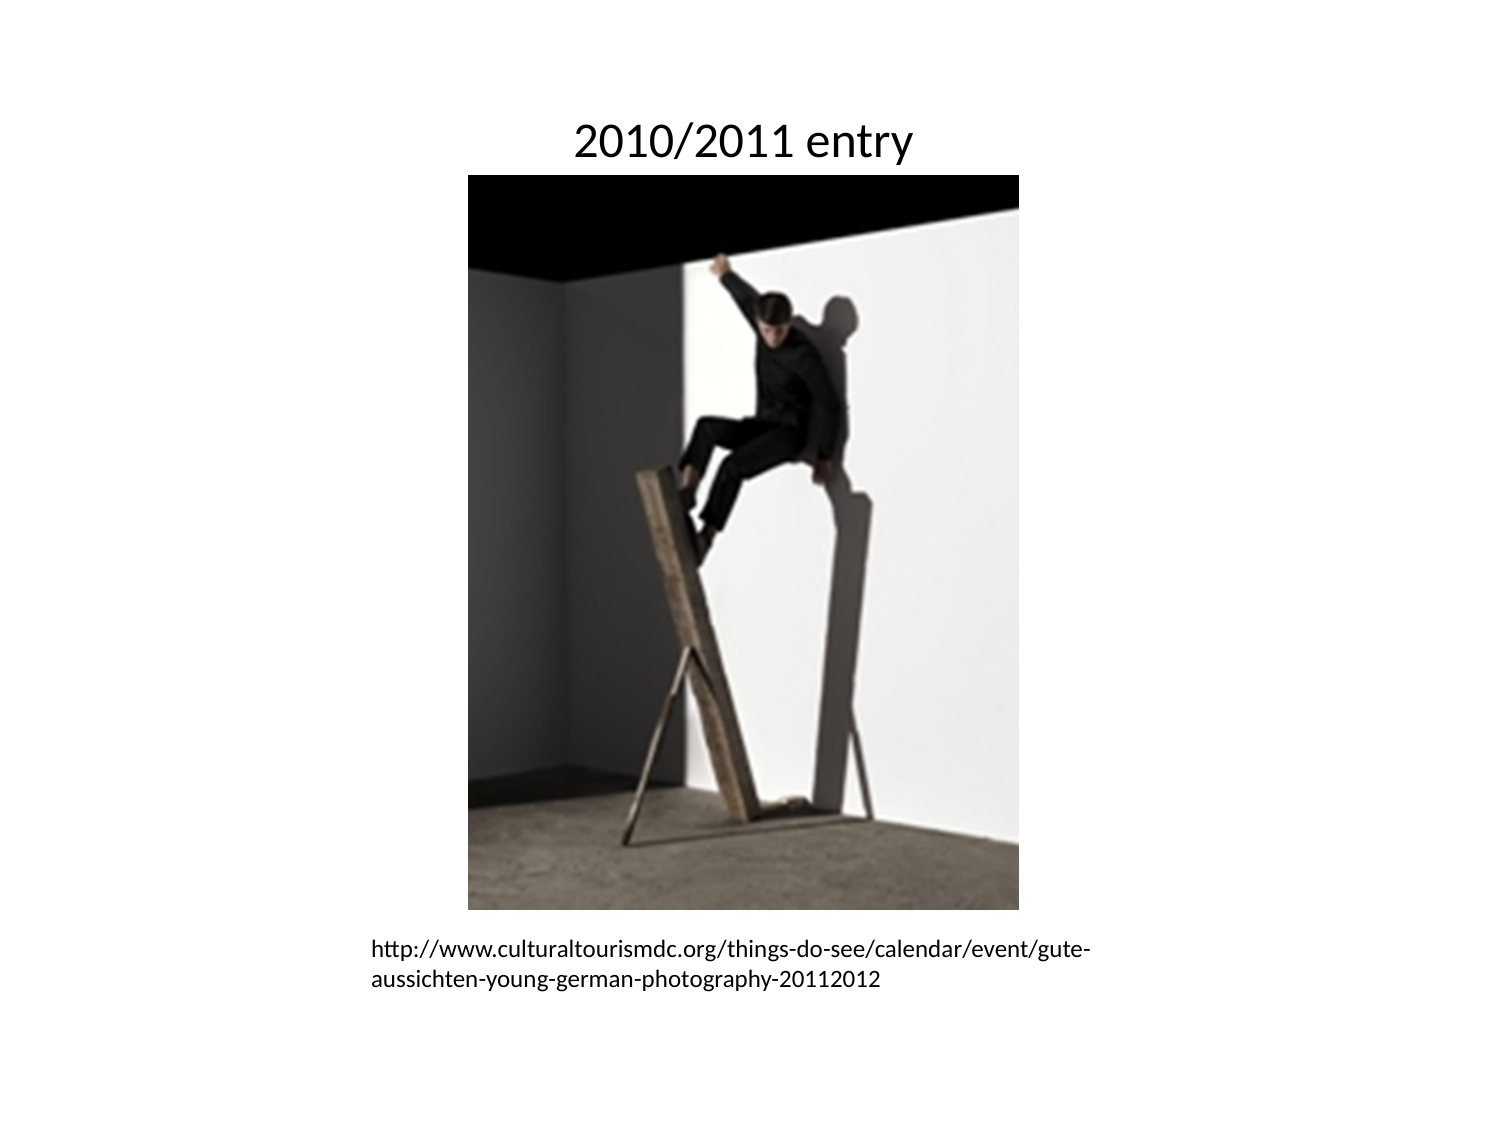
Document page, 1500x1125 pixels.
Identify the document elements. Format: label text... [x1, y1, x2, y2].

text_box http://www.culturaltourismdc.org/things-do-see/calendar/event/gute-aussichten-young-german-photography-20112012 [356, 924, 1132, 1000]
picture [468, 175, 1019, 910]
text_box 2010/2011 entry [437, 99, 1050, 175]
